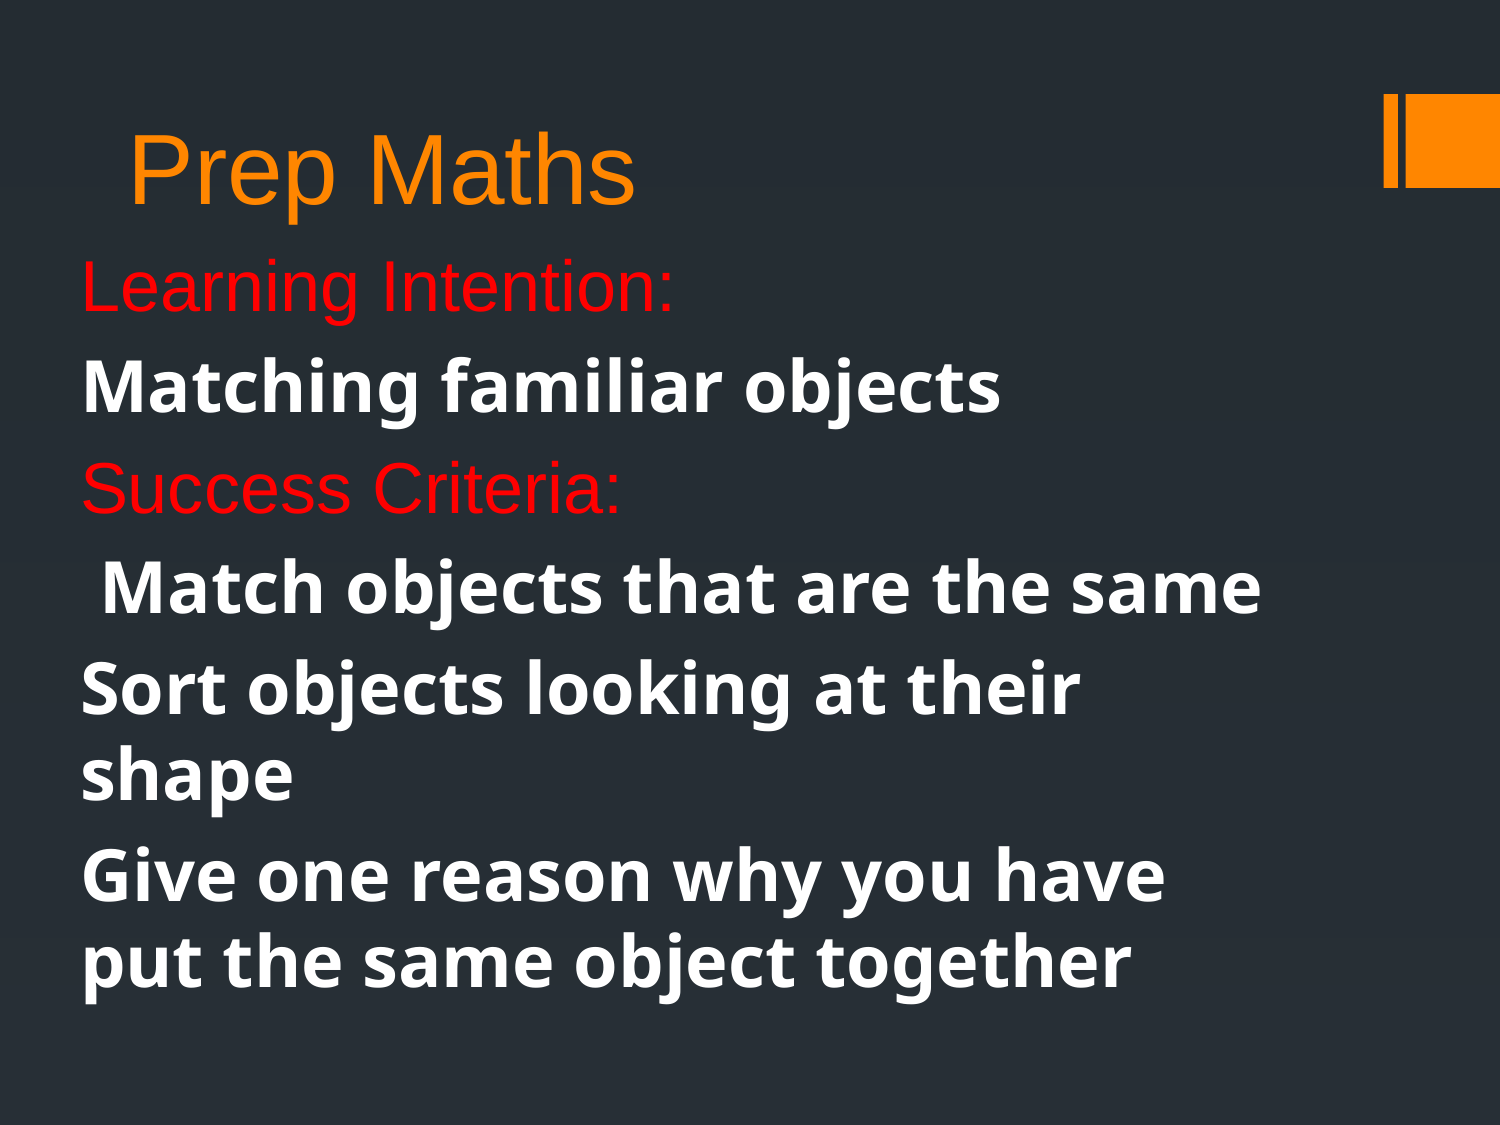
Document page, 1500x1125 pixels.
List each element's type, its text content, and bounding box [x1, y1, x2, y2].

subtitle Learning Intention: Matching familiar objects Success Criteria: Match objects that are the same Sort objects looking at their shape Give one reason why you have put the same object together [64, 232, 1312, 1073]
title Prep Maths [112, 37, 1388, 233]
